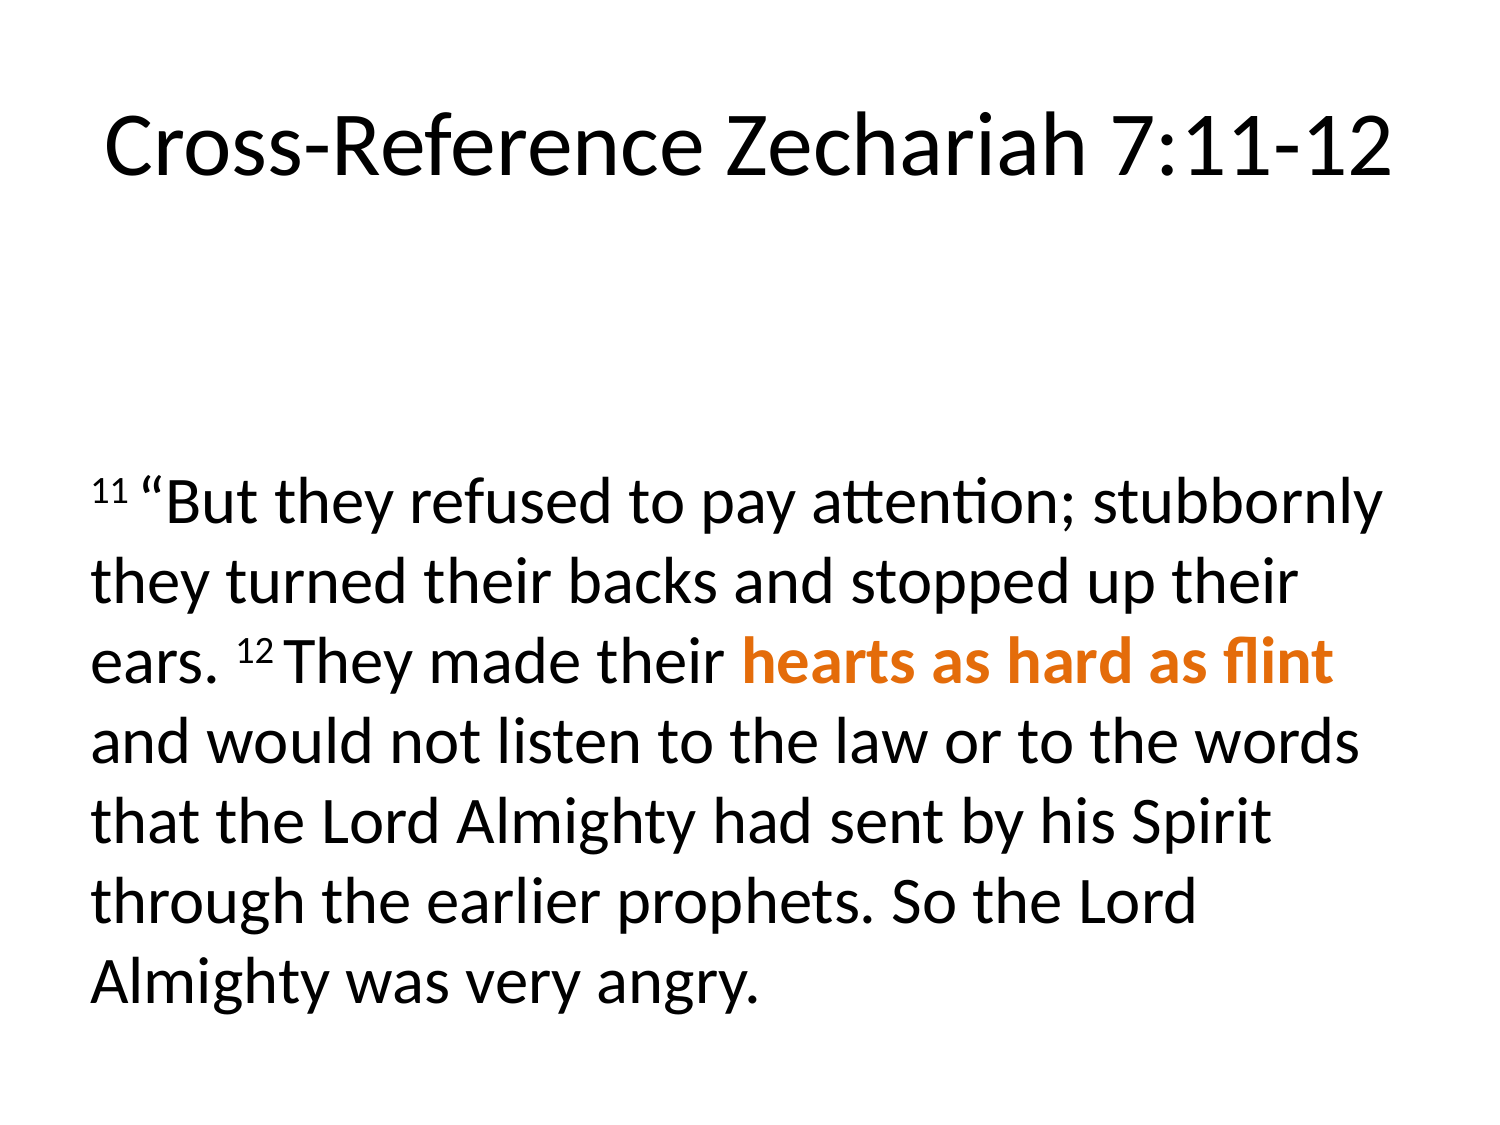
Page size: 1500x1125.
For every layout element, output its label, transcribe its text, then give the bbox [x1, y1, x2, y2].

title Cross-Reference Zechariah 7:11-12 [75, 45, 1425, 233]
list 11 “But they refused to pay attention; stubbornly they turned their backs and stopped up their ears. 12 They made their hearts as hard as flint and would not listen to the law or to the words that the Lord Almighty had sent by his Spirit through the earlier prophets. So the Lord Almighty was very angry. [75, 262, 1425, 1005]
